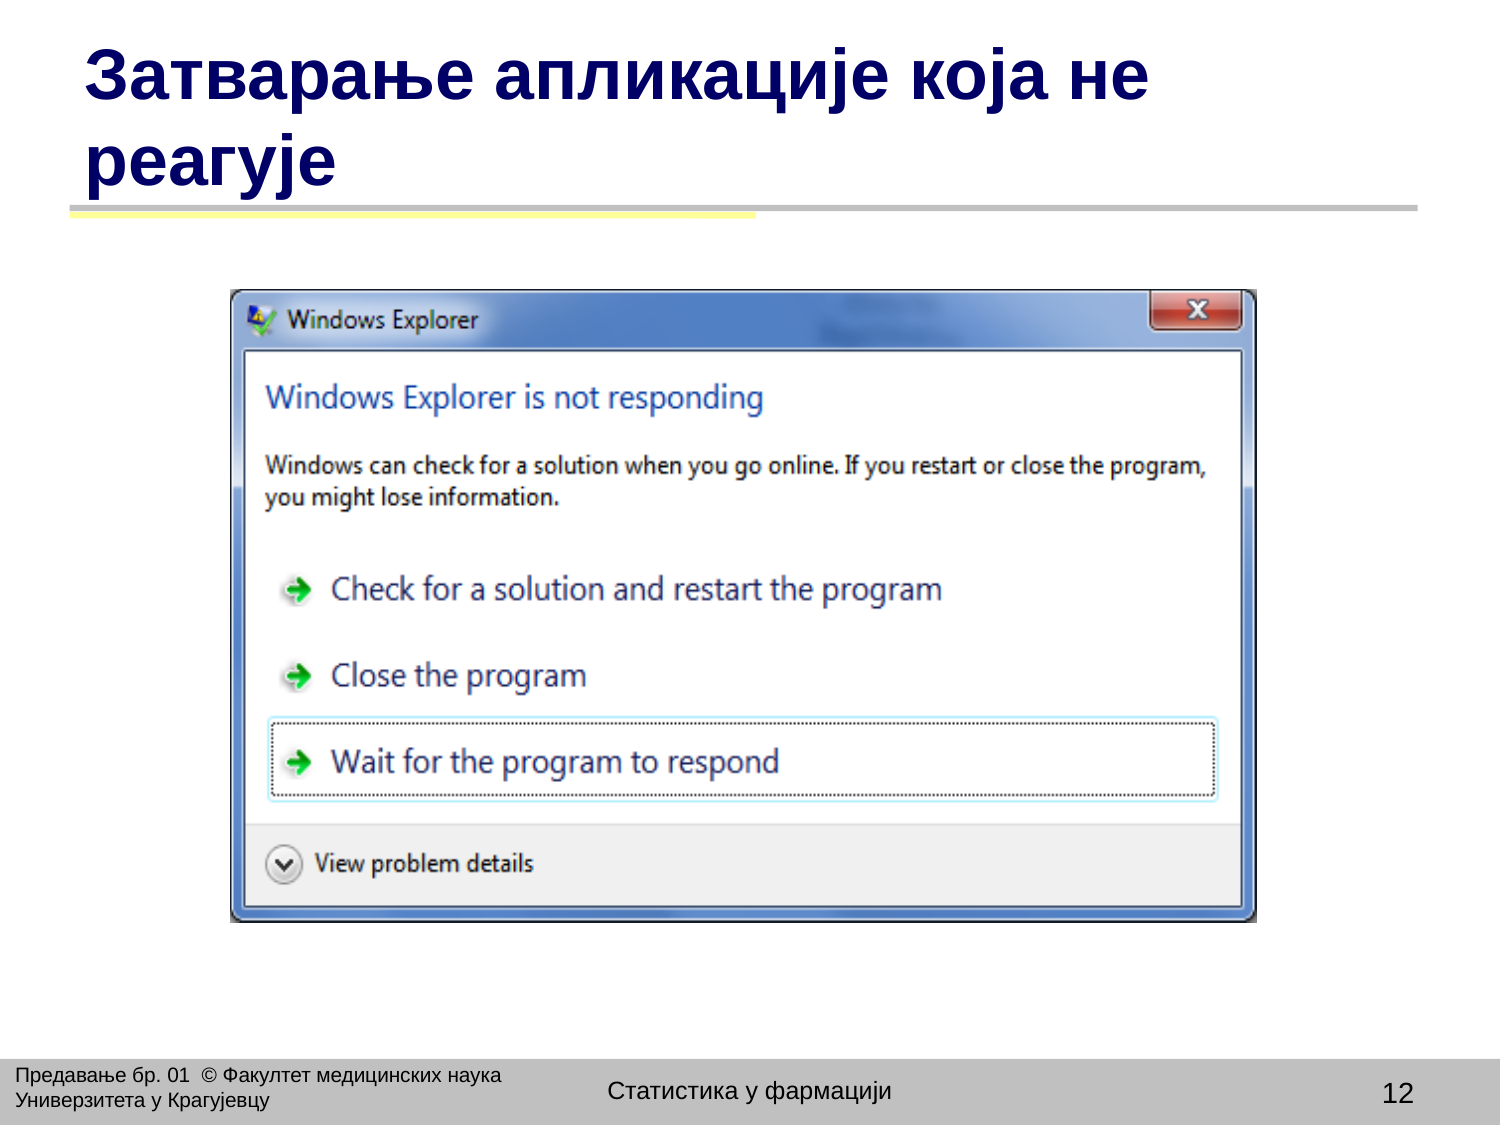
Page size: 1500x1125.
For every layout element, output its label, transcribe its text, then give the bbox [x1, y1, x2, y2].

title Затварање апликације која не реагује [69, 19, 1426, 208]
slide_number 12 [1079, 1066, 1430, 1125]
footer Статистика у фармацији [512, 1066, 988, 1125]
slide_number Предавање бр. 01 © Факултет медицинских наука Универзитета у Крагујевцу [0, 1053, 614, 1108]
picture [230, 289, 1257, 923]
